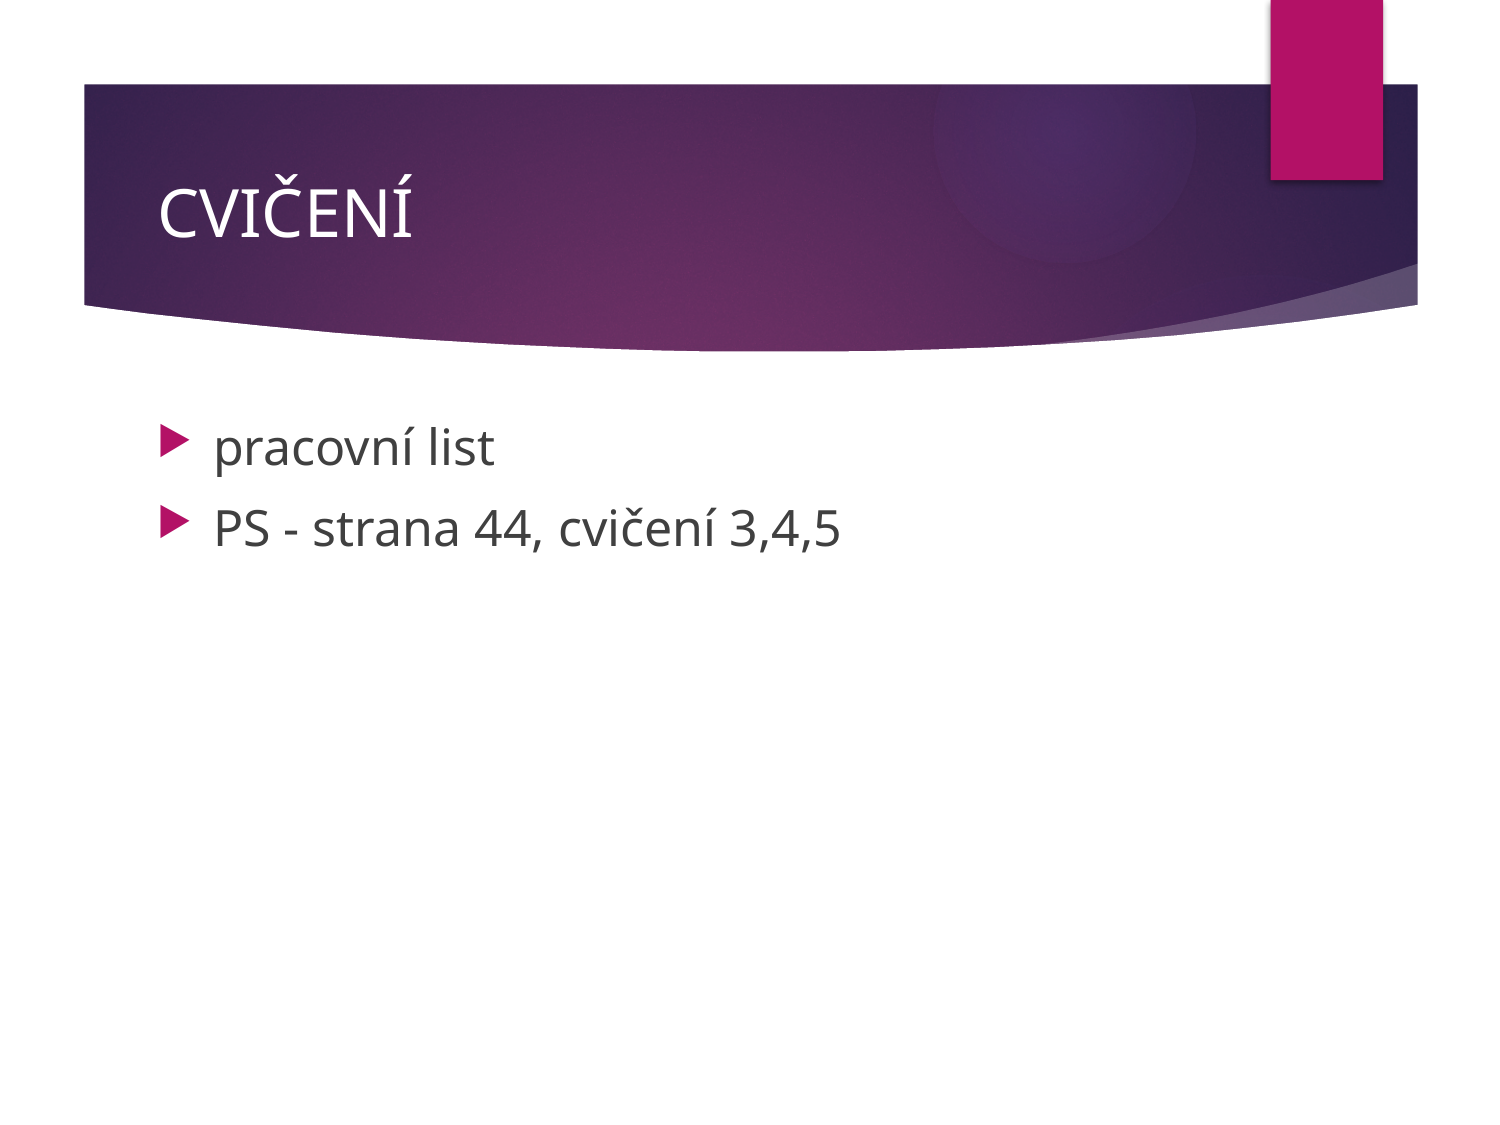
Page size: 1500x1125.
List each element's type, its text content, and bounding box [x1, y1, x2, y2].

title CVIČENÍ [142, 152, 1183, 269]
list pracovní list PS - strana 44, cvičení 3,4,5 [141, 408, 1183, 988]
